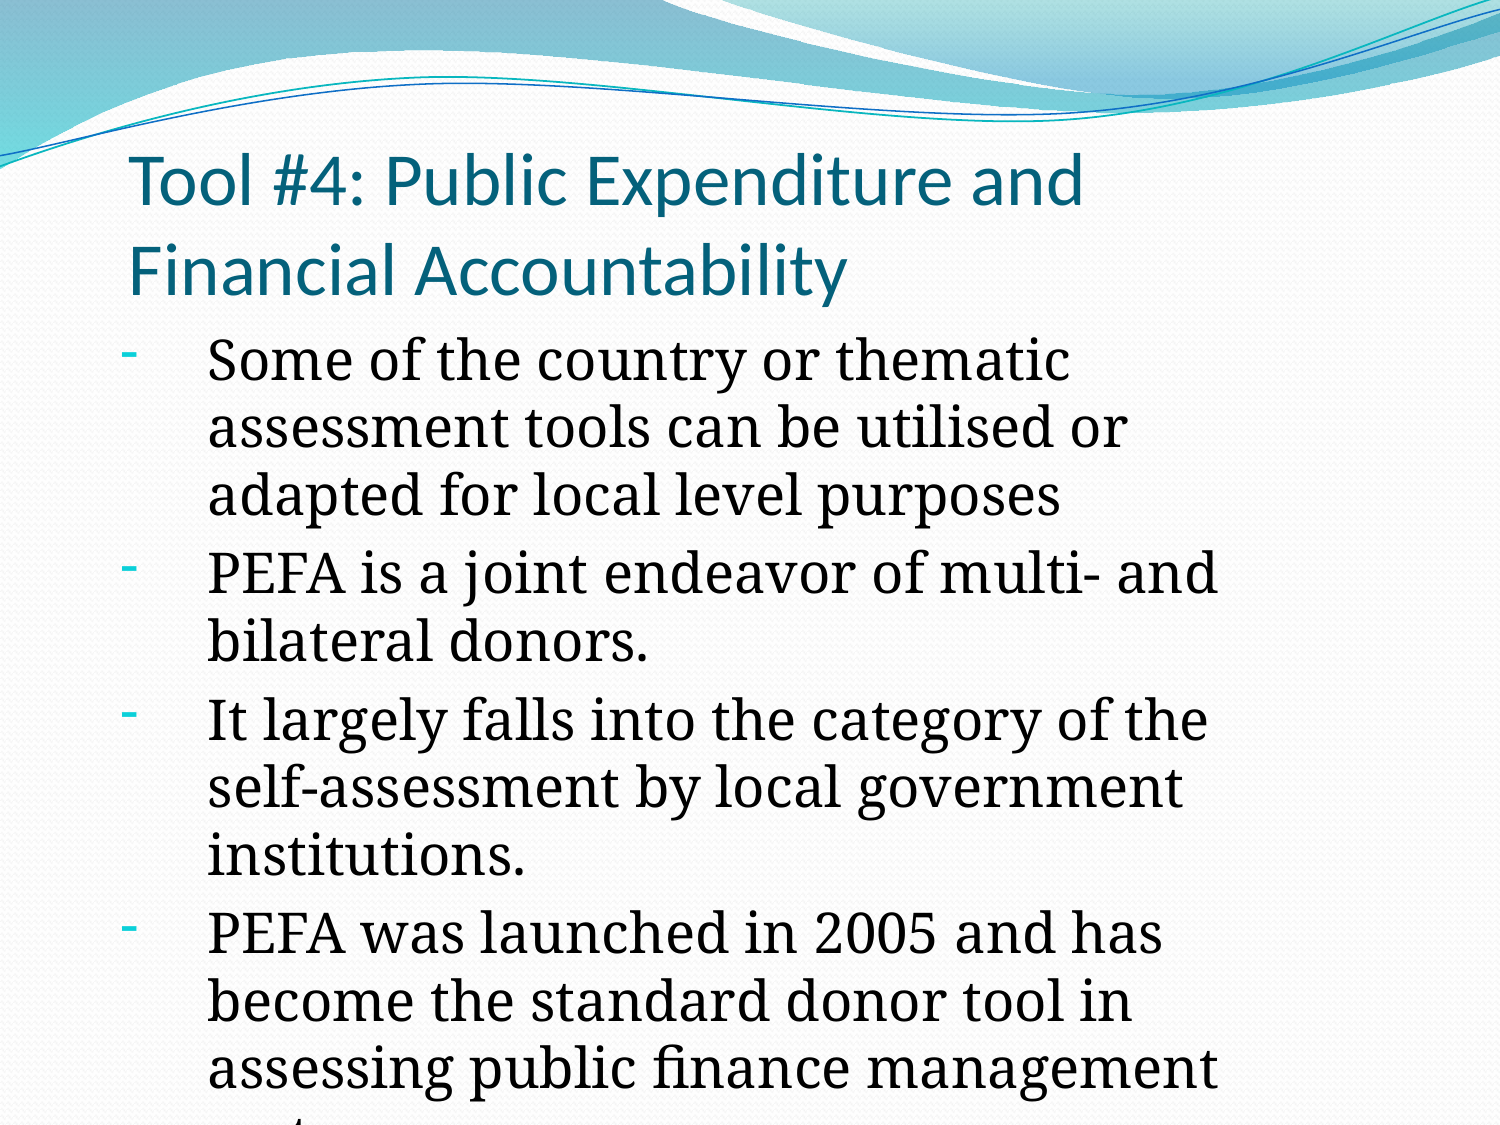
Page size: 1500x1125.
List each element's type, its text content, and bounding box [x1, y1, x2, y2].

list Some of the country or thematic assessment tools can be utilised or adapted for local level purposes PEFA is a joint endeavor of multi- and bilateral donors. It largely falls into the category of the self-assessment by local government institutions. PEFA was launched in 2005 and has become the standard donor tool in assessing public finance management systems [105, 316, 1351, 1067]
title Tool #4: Public Expenditure and Financial Accountability [128, 210, 1329, 311]
